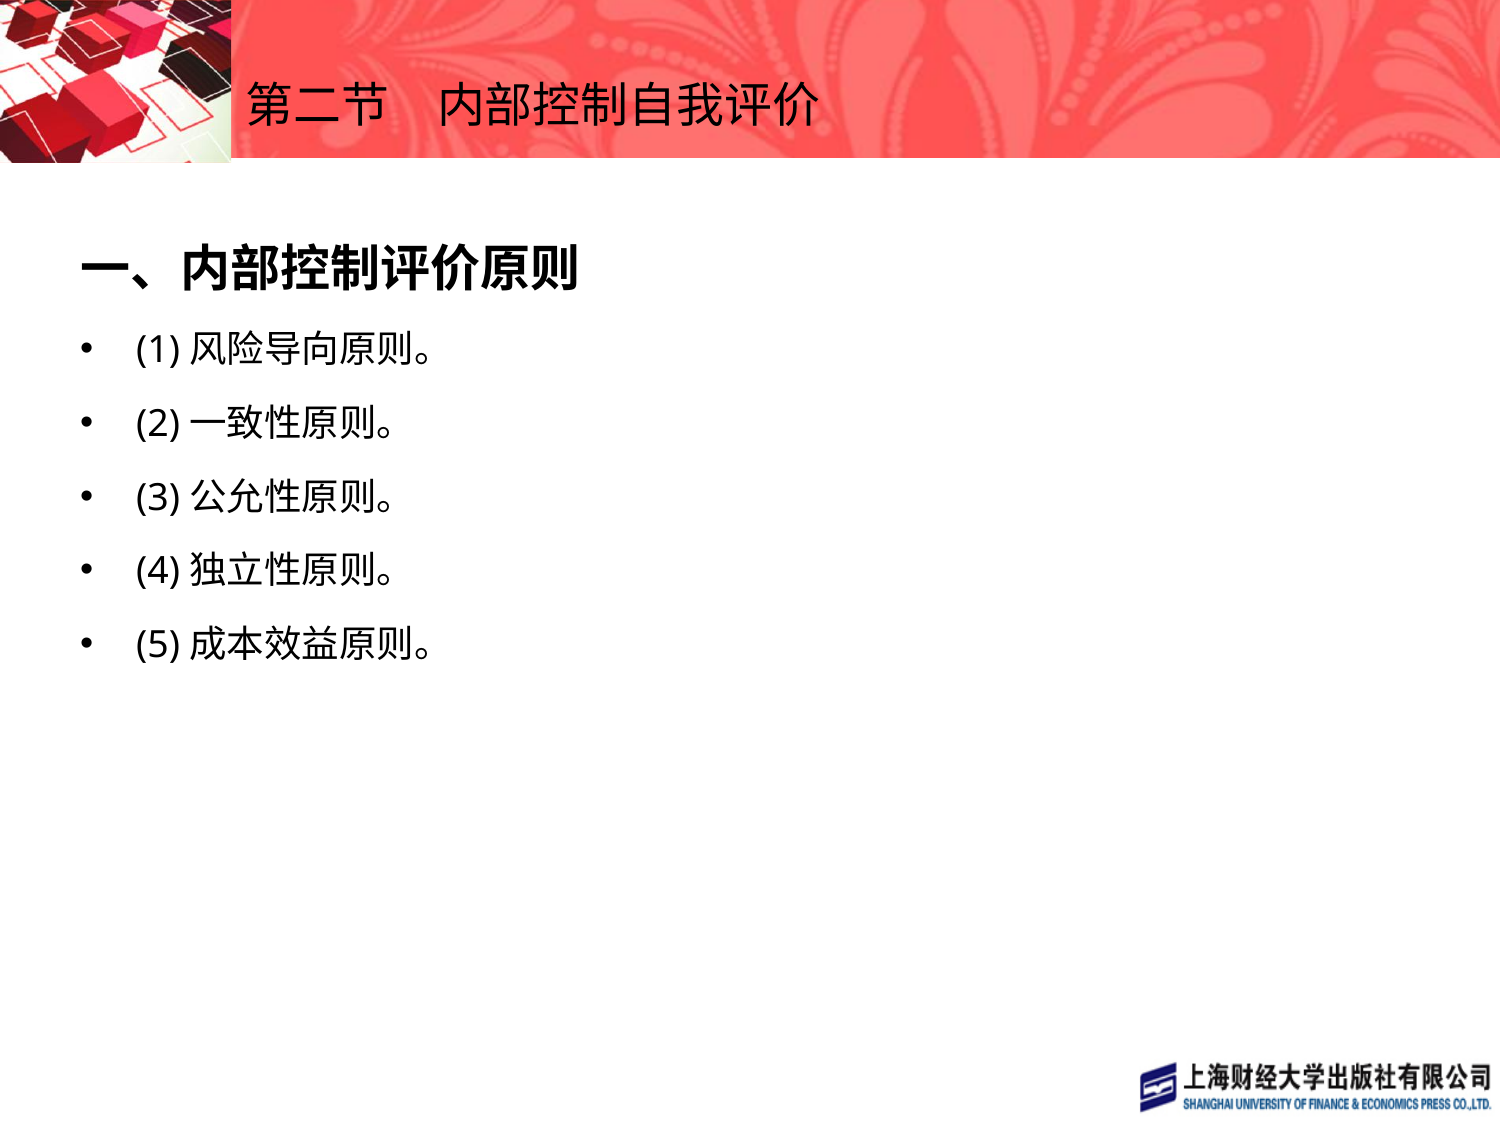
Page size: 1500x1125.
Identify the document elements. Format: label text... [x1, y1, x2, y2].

list 一、内部控制评价原则 (1)风险导向原则。 (2)一致性原则。 (3)公允性原则。 (4)独立性原则。 (5)成本效益原则。 [64, 208, 1425, 1047]
title 第二节 内部控制自我评价 [230, 45, 1461, 161]
picture [1139, 1058, 1495, 1118]
